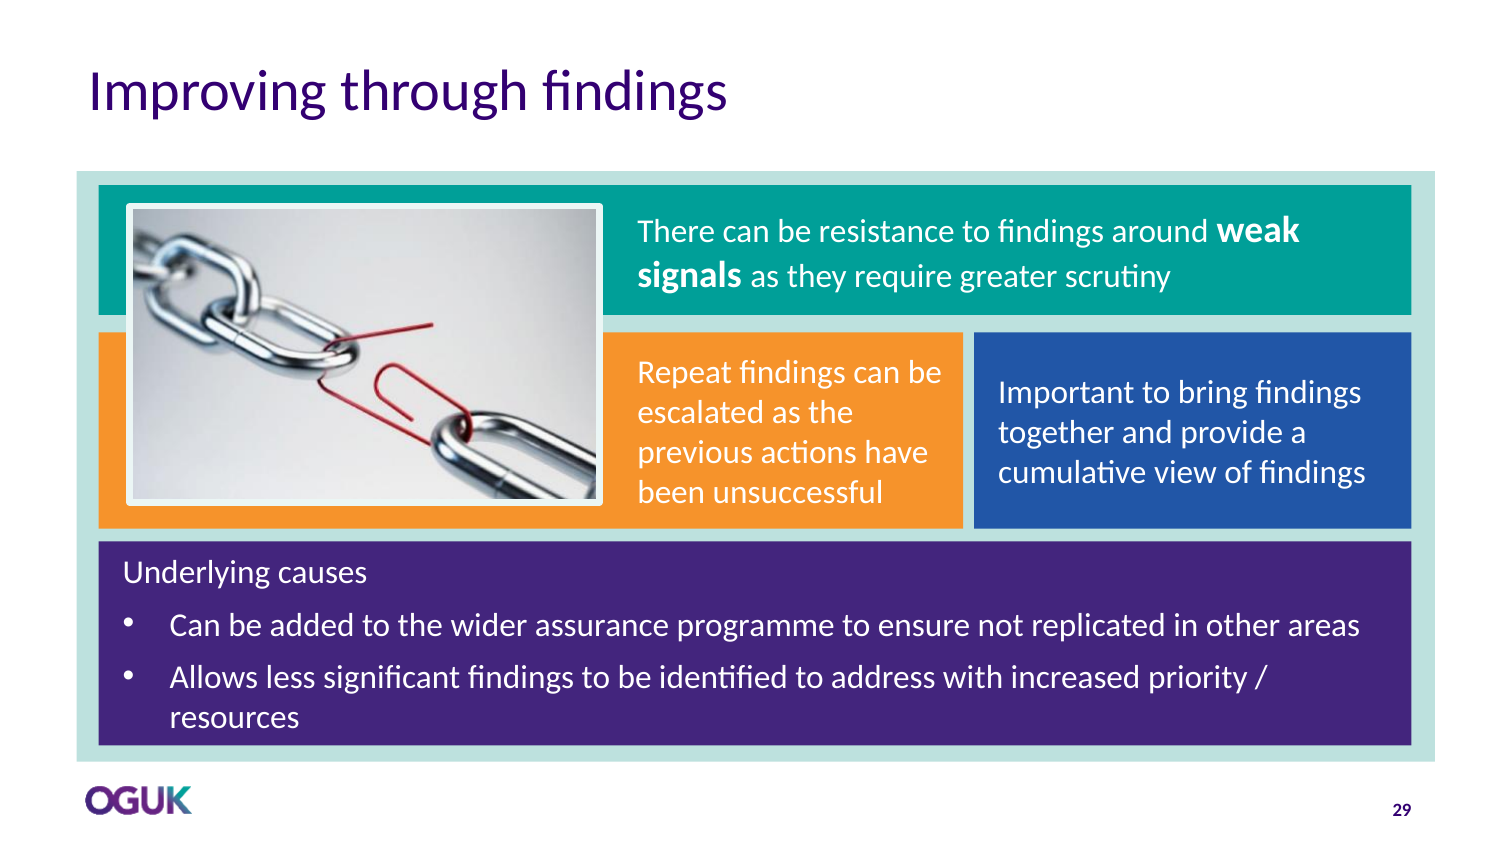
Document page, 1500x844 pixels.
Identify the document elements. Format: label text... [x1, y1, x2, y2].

picture [76, 778, 200, 822]
text_box There can be resistance to findings around weak signals as they require greater scrutiny [98, 184, 1412, 316]
slide_number 29 [1352, 800, 1412, 818]
text_box Important to bring findings together and provide a cumulative view of findings [973, 331, 1412, 530]
text_box [76, 170, 1436, 763]
text_box Underlying causes Can be added to the wider assurance programme to ensure not replicated in other areas Allows less significant findings to be identified to address with increased priority / resources [98, 540, 1412, 746]
text_box Repeat findings can be escalated as the previous actions have been unsuccessful [98, 331, 964, 530]
picture [132, 209, 597, 500]
title Improving through findings [88, 38, 1412, 145]
